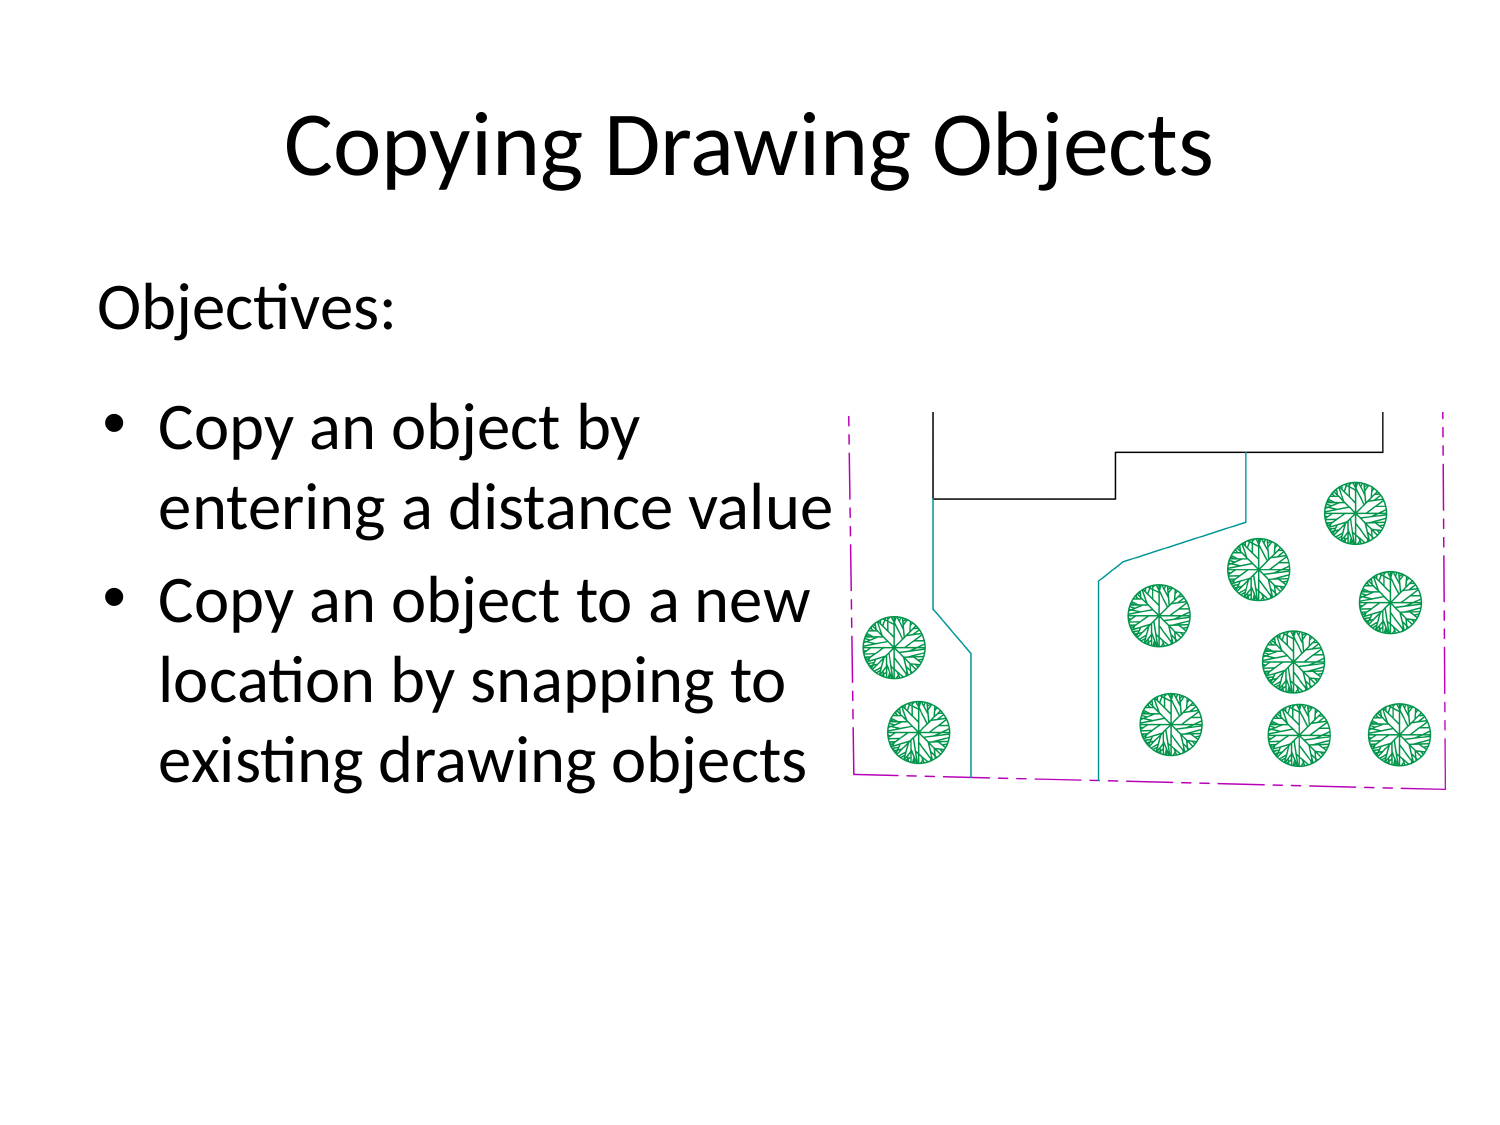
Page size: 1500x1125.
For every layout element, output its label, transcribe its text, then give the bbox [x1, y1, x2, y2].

list Copy an object by entering a distance value Copy an object to a new location by snapping to existing drawing objects [87, 375, 888, 1075]
picture [848, 412, 1446, 790]
title Copying Drawing Objects [75, 45, 1425, 233]
text_box Objectives: [37, 237, 413, 350]
